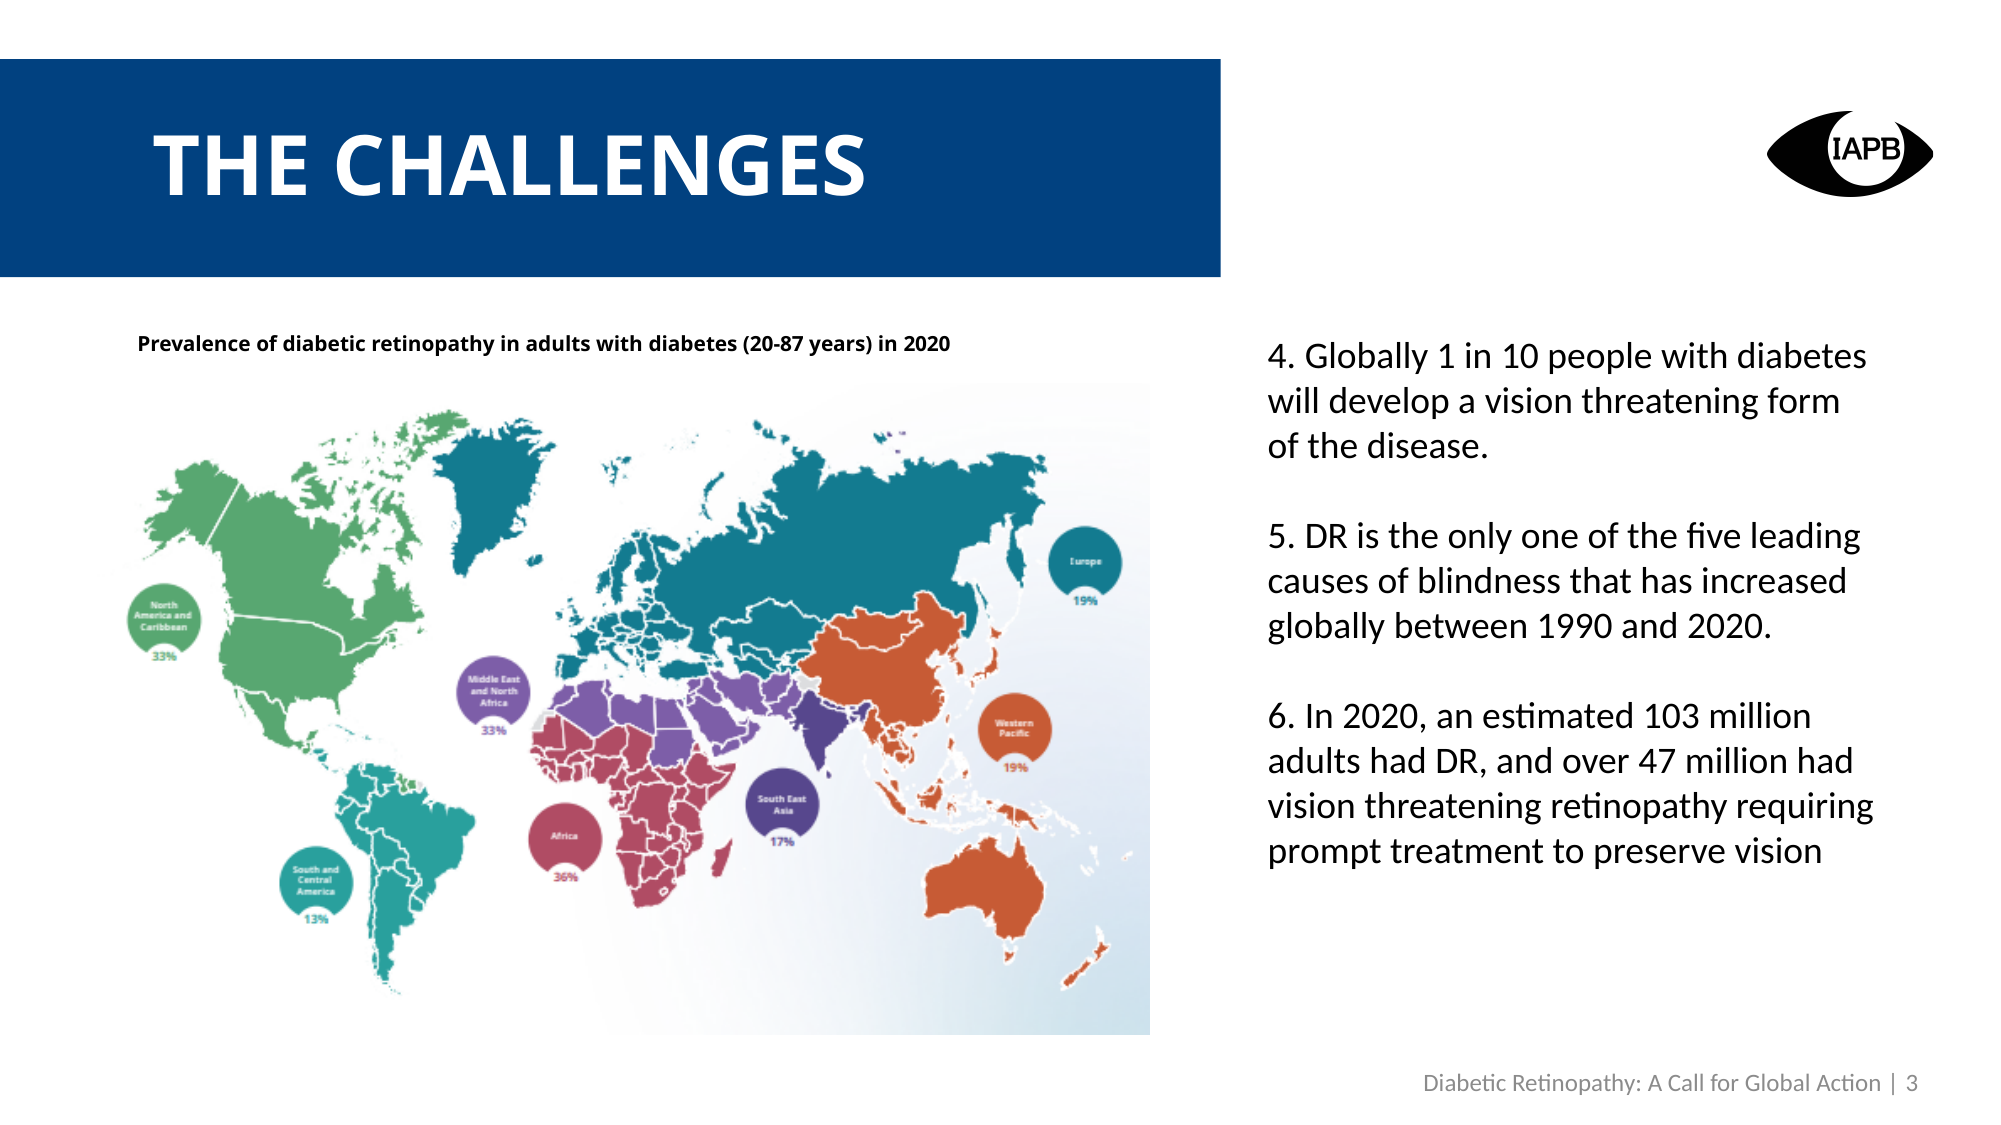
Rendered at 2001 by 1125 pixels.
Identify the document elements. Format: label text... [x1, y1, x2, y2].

title THE CHALLENGES [137, 59, 1150, 278]
picture [92, 383, 1150, 1035]
slide_number Diabetic Retinopathy: A Call for Global Action | 3 [1395, 1051, 1934, 1111]
text_box Prevalence of diabetic retinopathy in adults with diabetes (20-87 years) in 2020 [122, 323, 1164, 364]
text_box 4. Globally 1 in 10 people with diabetes will develop a vision threatening form of the disease. 5. DR is the only one of the five leading causes of blindness that has increased globally between 1990 and 2020. 6. In 2020, an estimated 103 million adults had DR, and over 47 million had vision threatening retinopathy requiring prompt treatment to preserve vision [1252, 323, 1892, 879]
picture [1767, 111, 1934, 197]
